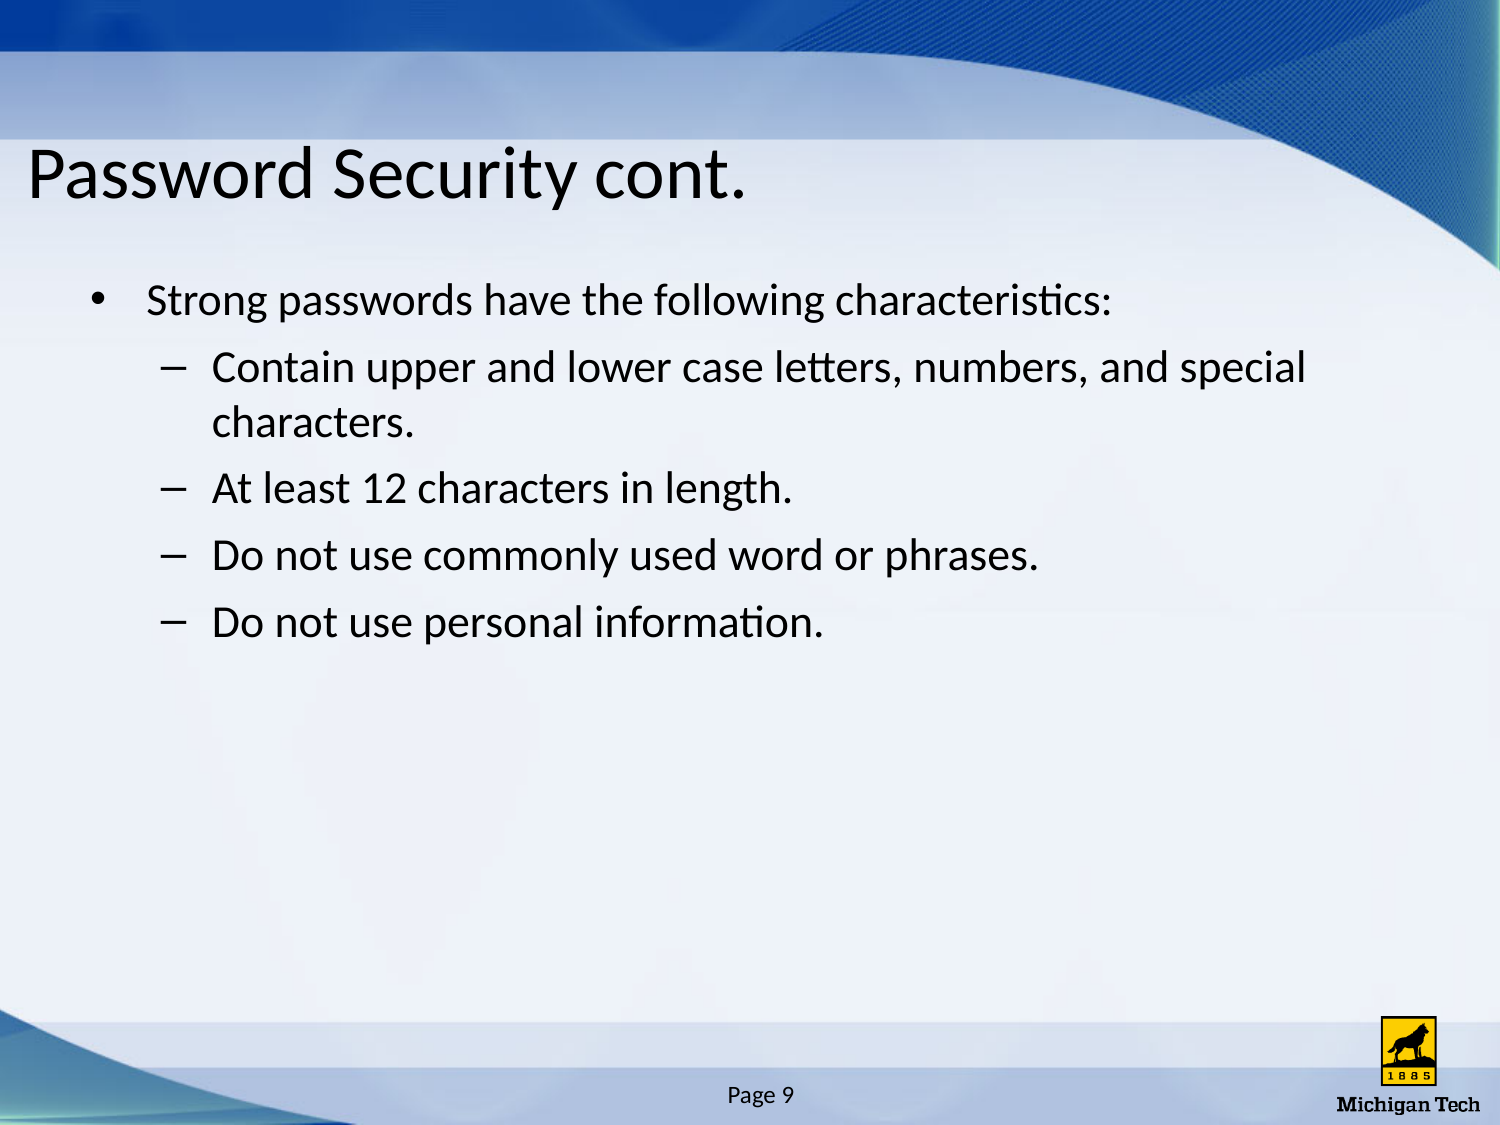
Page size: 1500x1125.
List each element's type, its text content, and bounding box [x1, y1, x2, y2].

picture [0, 0, 1500, 1125]
list Strong passwords have the following characteristics: Contain upper and lower case letters, numbers, and special characters. At least 12 characters in length. Do not use commonly used word or phrases. Do not use personal information. [75, 262, 1425, 1063]
title Password Security cont. [12, 75, 1263, 263]
